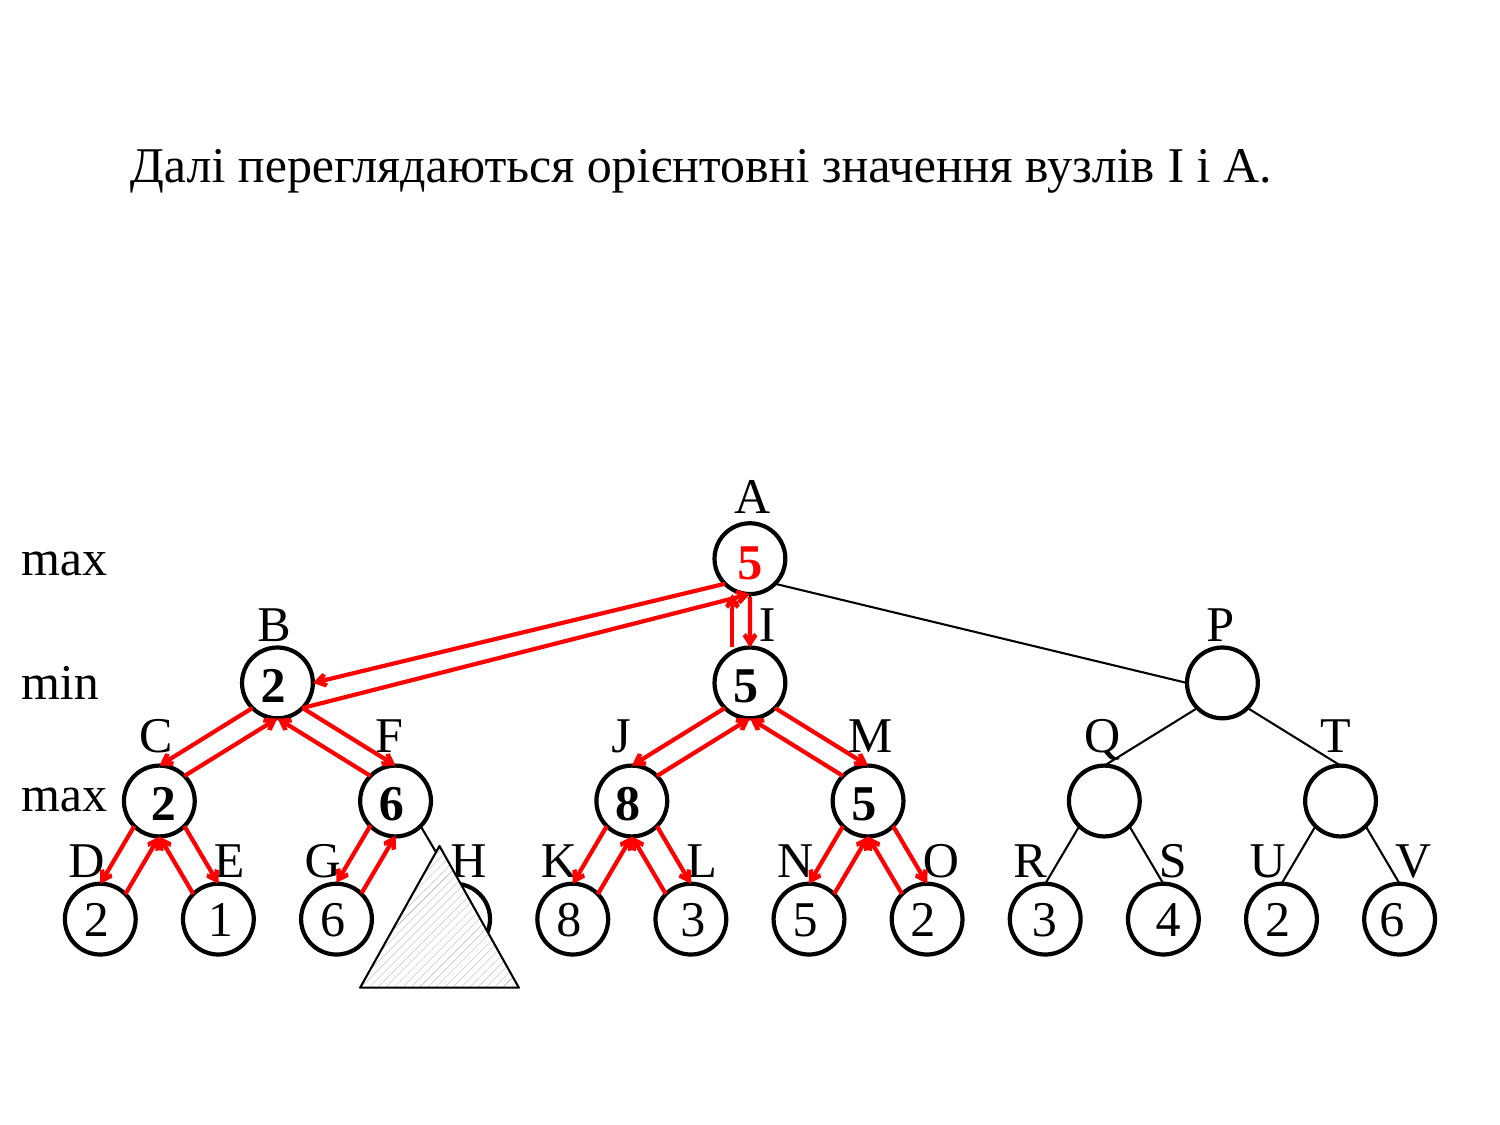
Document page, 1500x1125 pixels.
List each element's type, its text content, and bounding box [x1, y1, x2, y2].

list Далі переглядаються орієнтовні значення вузлів I і А. [0, 125, 1459, 433]
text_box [5, 455, 1448, 988]
